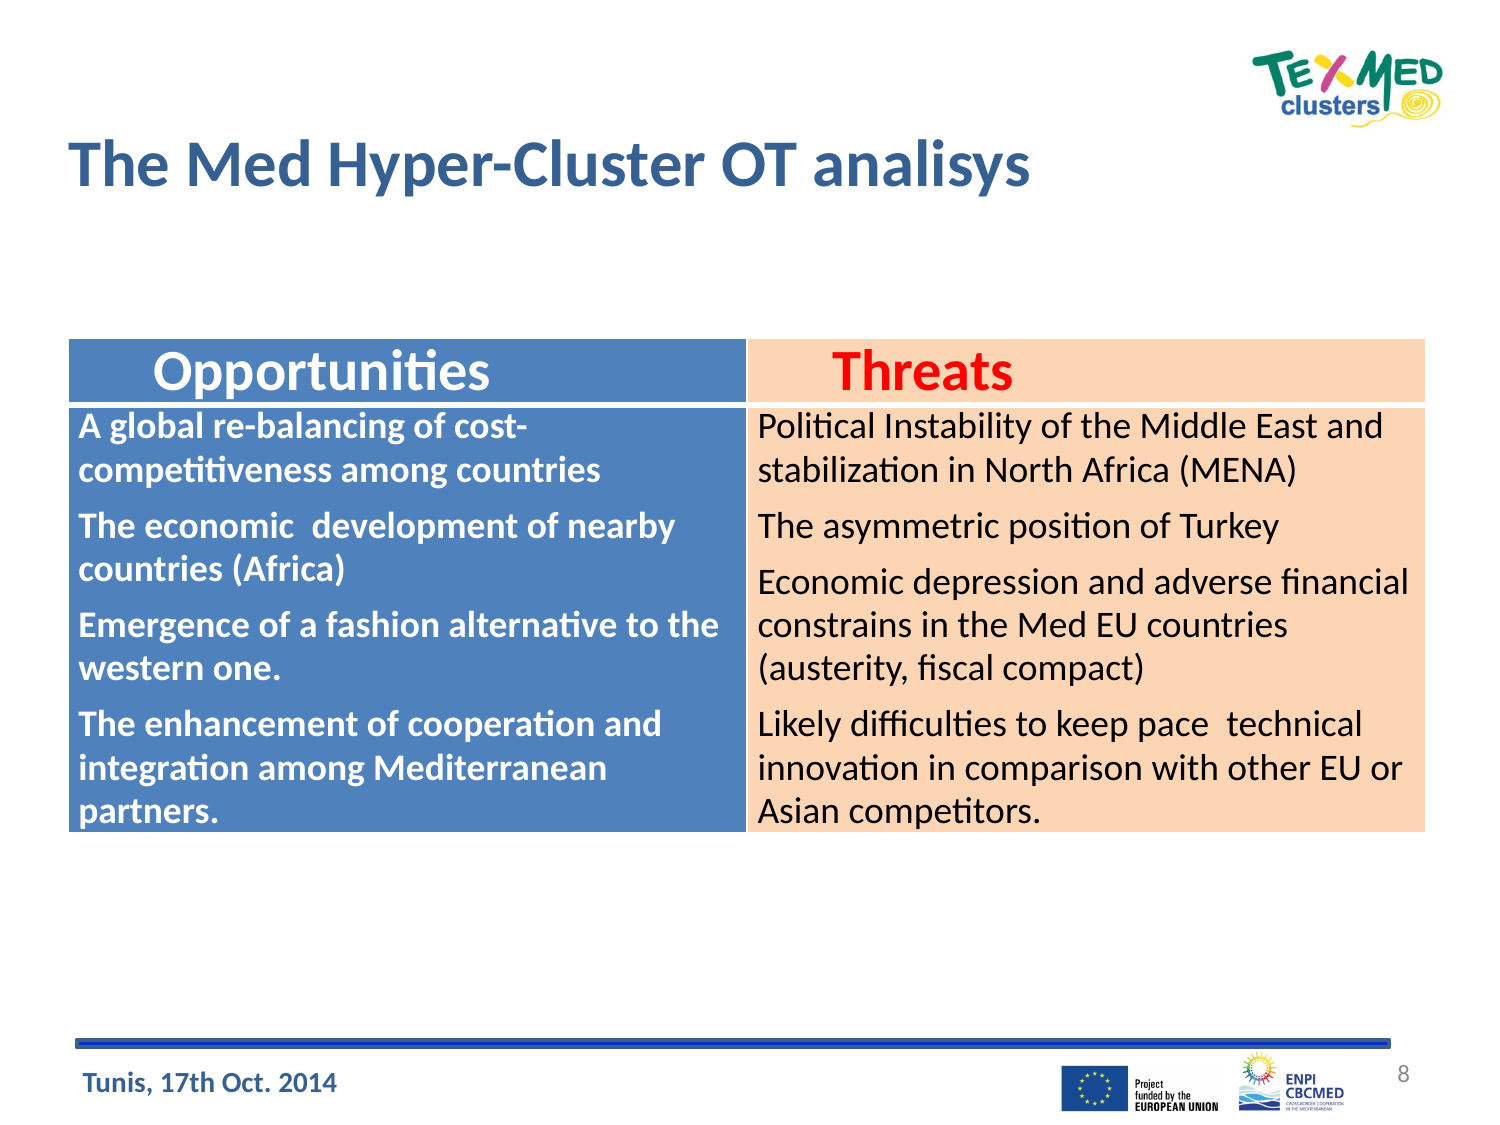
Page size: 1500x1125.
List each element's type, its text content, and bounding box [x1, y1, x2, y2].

text_box Tunis, 17th Oct. 2014 [67, 1056, 552, 1106]
table_header Opportunities [69, 339, 746, 402]
table_cell A global re-balancing of cost-competitiveness among countries The economic development of nearby countries (Africa) Emergence of a fashion alternative to the western one. The enhancement of cooperation and integration among Mediterranean partners. [69, 408, 746, 832]
table_cell Political Instability of the Middle East and stabilization in North Africa (MENA) The asymmetric position of Turkey Economic depression and adverse financial constrains in the Med EU countries (austerity, fiscal compact) Likely difficulties to keep pace technical innovation in comparison with other EU or Asian competitors. [748, 408, 1425, 832]
slide_number 8 [1074, 1042, 1425, 1103]
text_box [75, 1038, 1391, 1049]
picture [1245, 42, 1447, 134]
picture [1060, 1065, 1219, 1112]
picture [1238, 1051, 1344, 1111]
table_header Threats [748, 339, 1425, 402]
title The Med Hyper-Cluster OT analisys [53, 66, 1404, 254]
